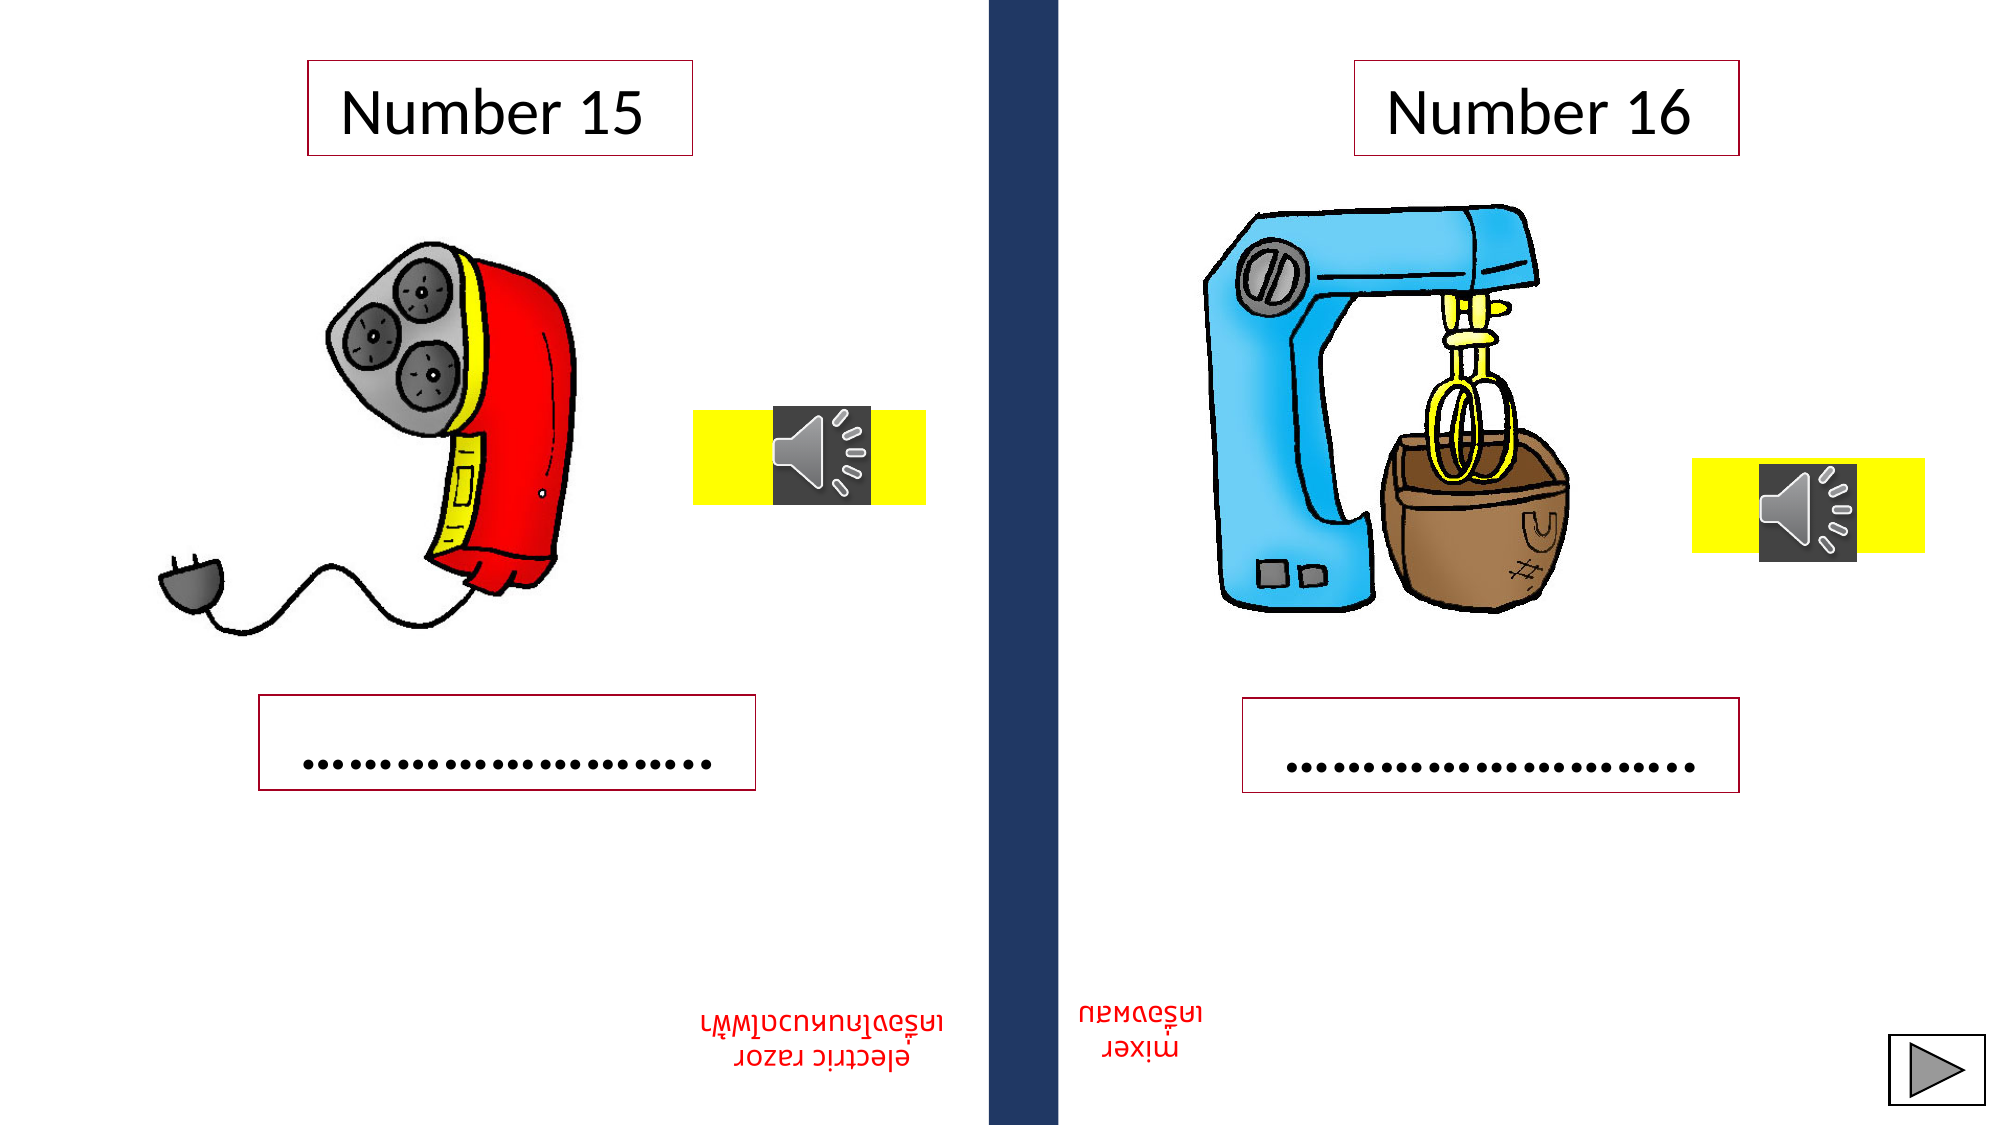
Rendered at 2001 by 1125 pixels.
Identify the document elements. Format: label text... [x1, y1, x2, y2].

text_box Number 16 [1354, 60, 1739, 156]
text_box Number 15 [308, 60, 693, 156]
text_box …………………….. [1242, 697, 1739, 793]
picture [1758, 462, 1859, 563]
table_header [693, 410, 772, 505]
text_box mixer เครื่องผสม [1058, 993, 1224, 1078]
picture [132, 228, 607, 655]
text_box electric razor เครื่องโกนหนวดไฟฟ้า [670, 1002, 974, 1087]
text_box [1888, 1034, 1986, 1106]
text_box …………………….. [259, 695, 756, 790]
picture [1167, 193, 1583, 628]
text_box [988, 0, 1059, 1125]
picture [772, 405, 873, 506]
table_header [873, 410, 926, 505]
table_header [1692, 458, 1925, 553]
